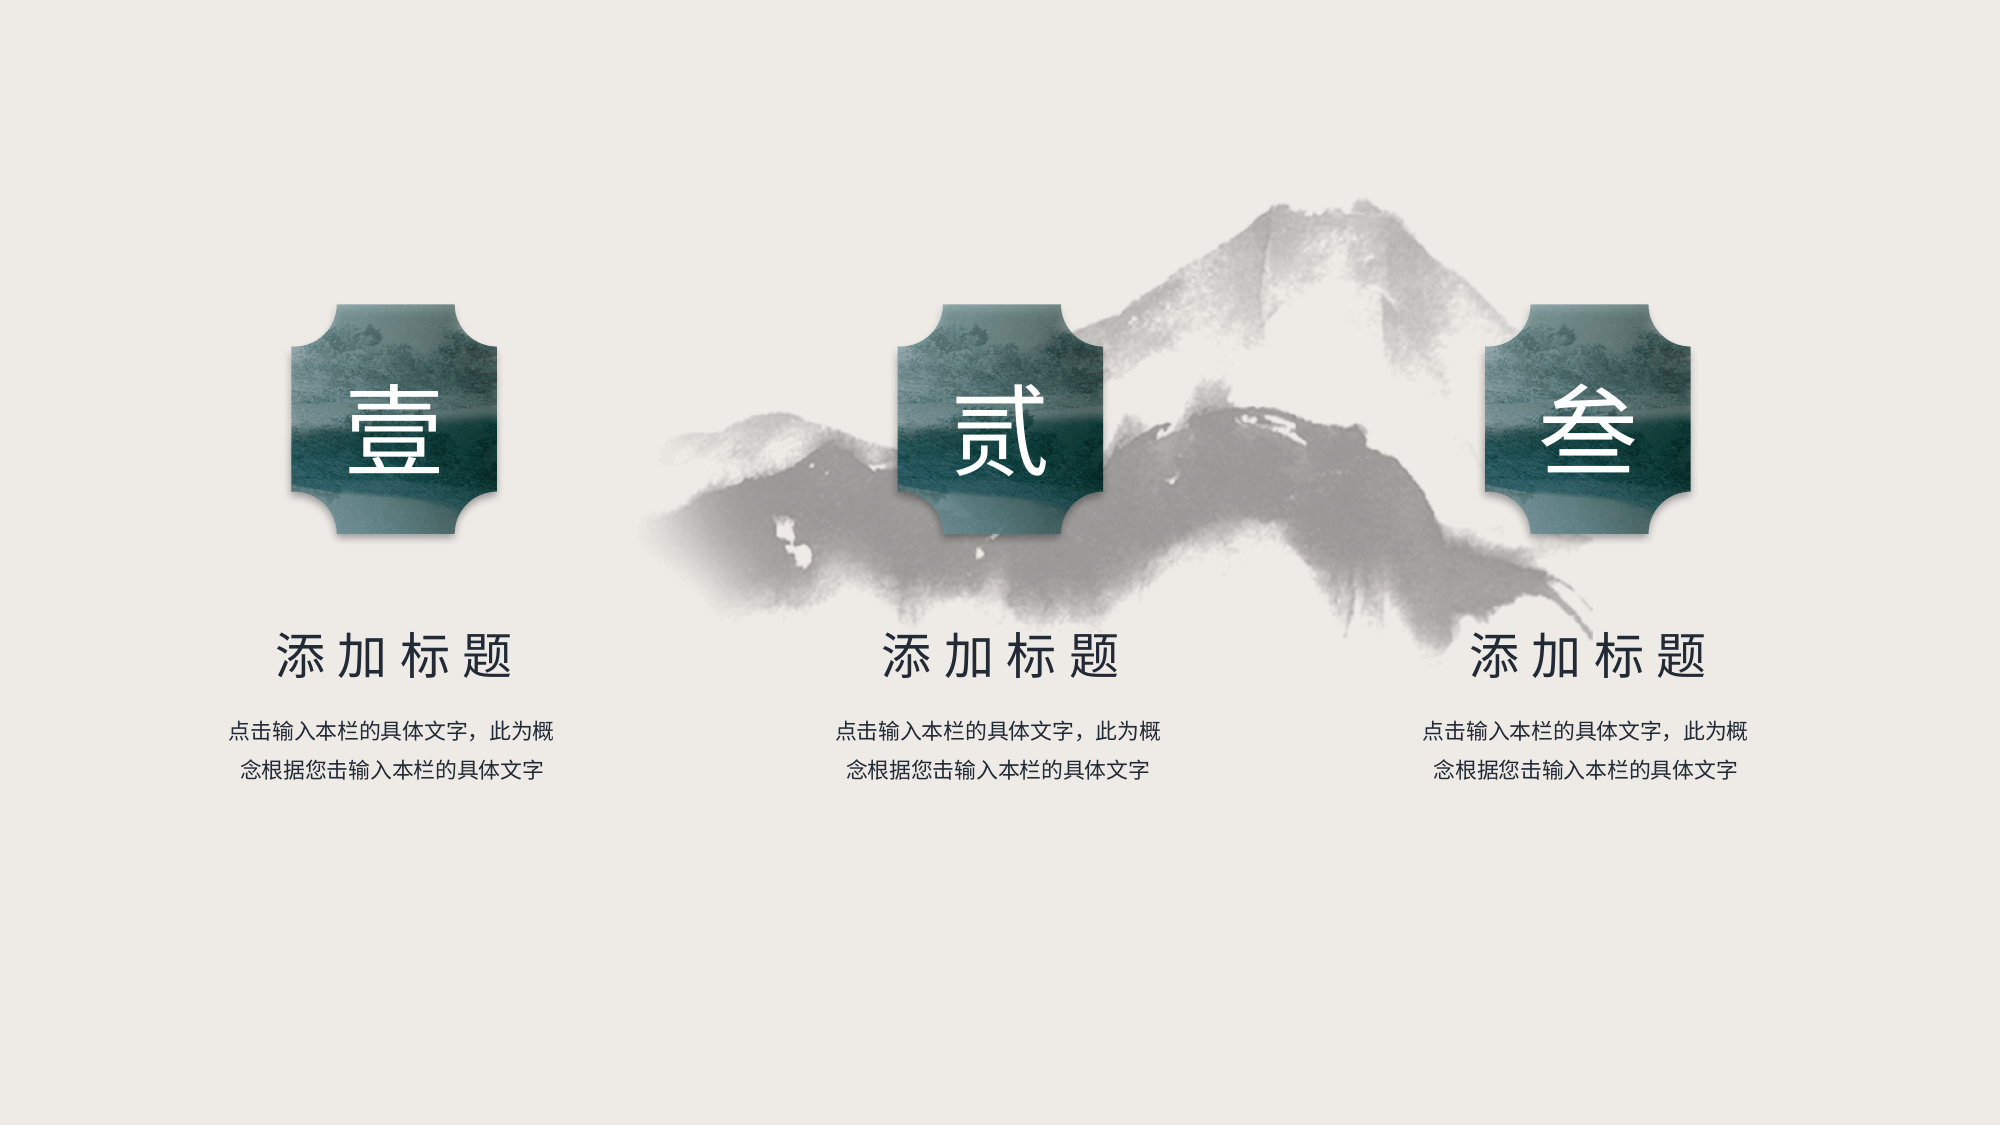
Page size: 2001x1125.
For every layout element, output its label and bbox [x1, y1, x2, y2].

picture [189, 49, 1840, 946]
